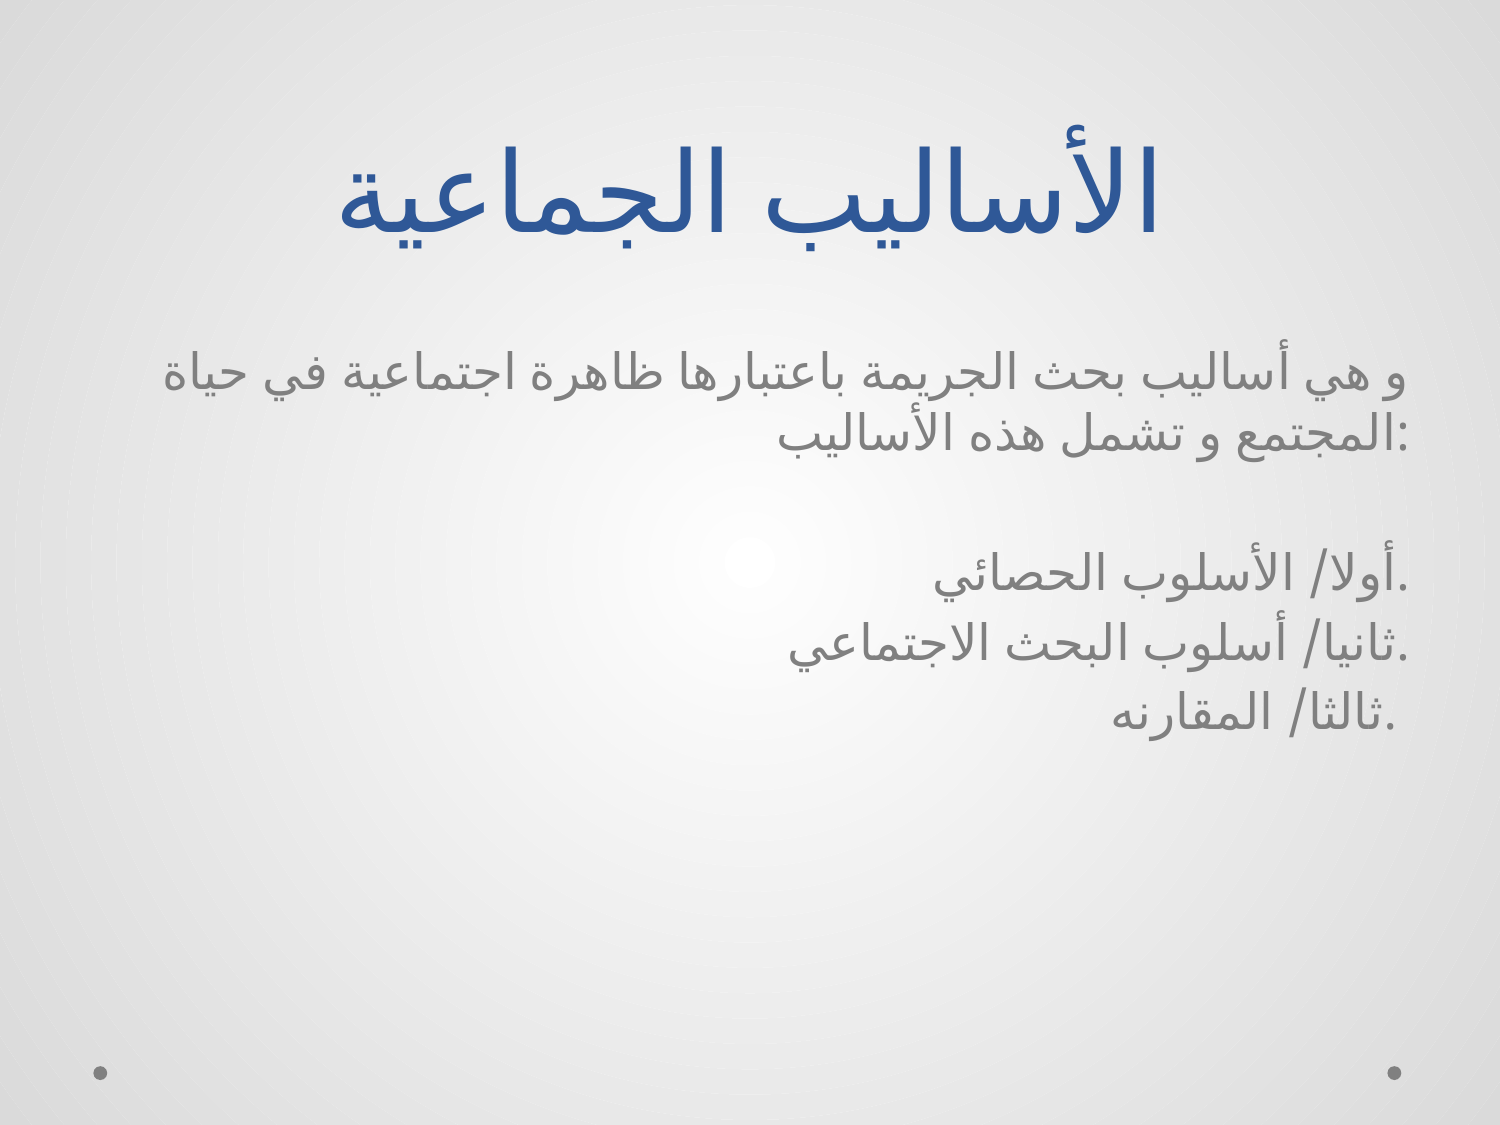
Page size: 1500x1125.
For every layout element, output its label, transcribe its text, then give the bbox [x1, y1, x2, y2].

list و هي أساليب بحث الجريمة باعتبارها ظاهرة اجتماعية في حياة المجتمع و تشمل هذه الأساليب: أولا/ الأسلوب الحصائي. ثانيا/ أسلوب البحث الاجتماعي. ثالثا/ المقارنه. [75, 262, 1425, 1005]
title الأساليب الجماعية [75, 0, 1425, 262]
